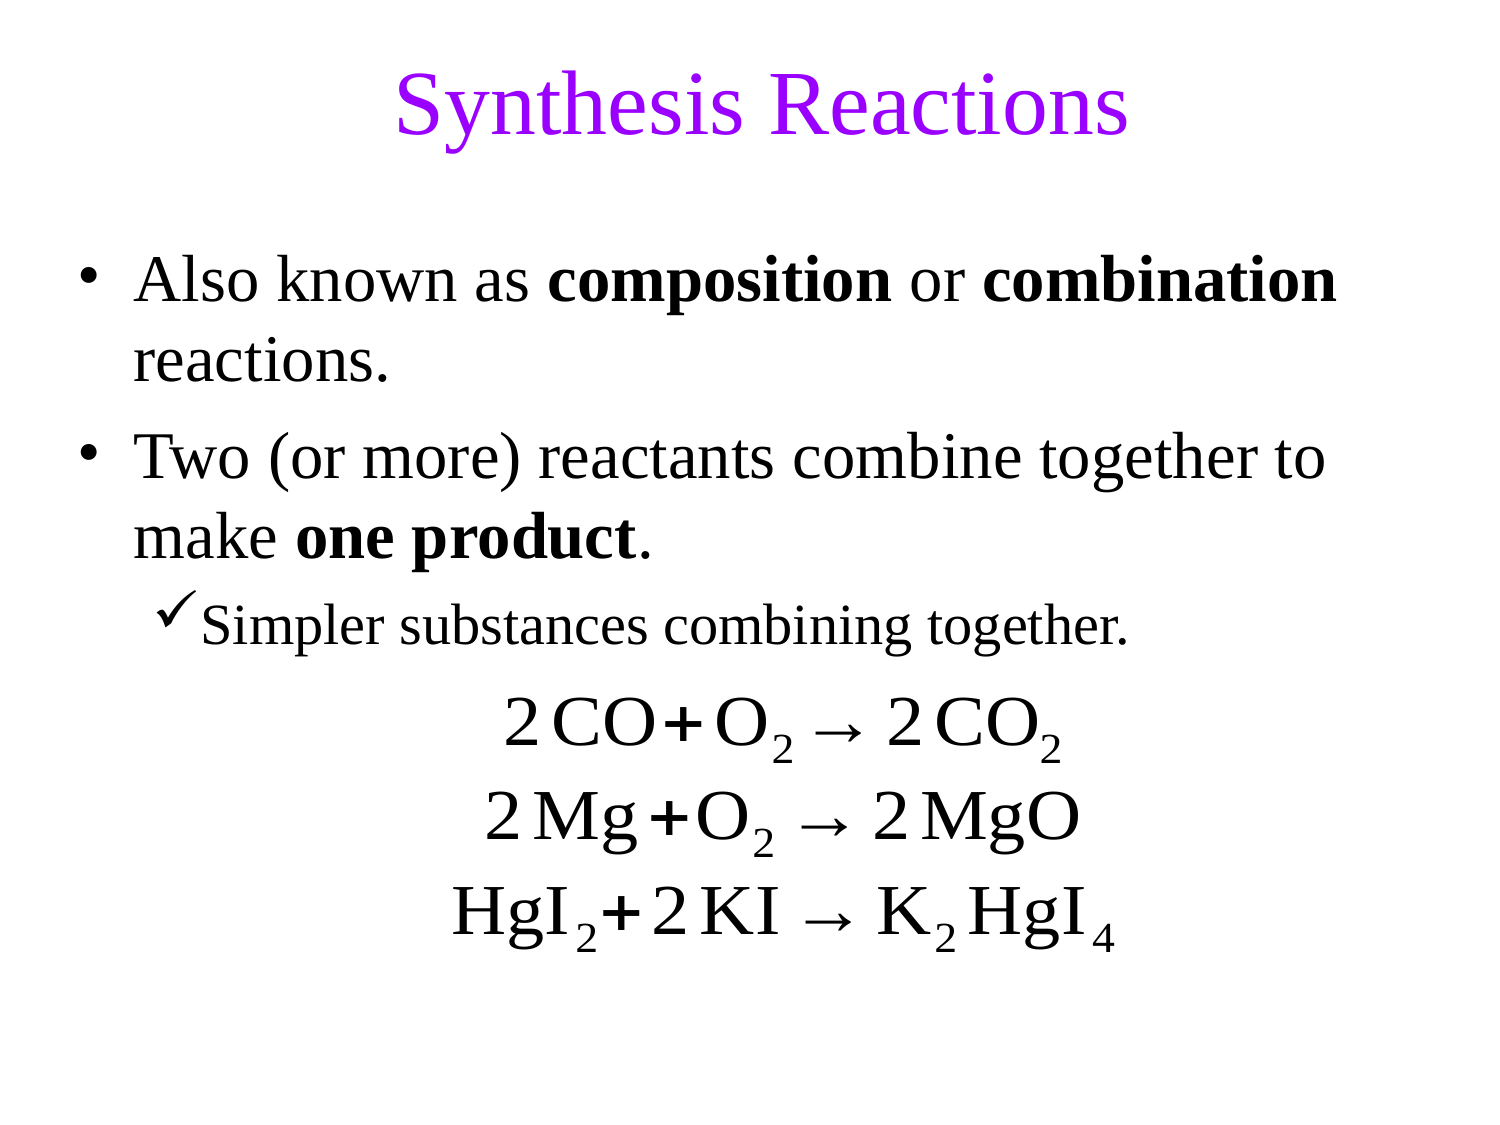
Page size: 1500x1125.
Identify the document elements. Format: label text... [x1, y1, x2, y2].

text_box Also known as composition or combination reactions. Two (or more) reactants combine together to make one product. Simpler substances combining together. [62, 227, 1475, 1078]
text_box Synthesis Reactions [124, 4, 1400, 192]
